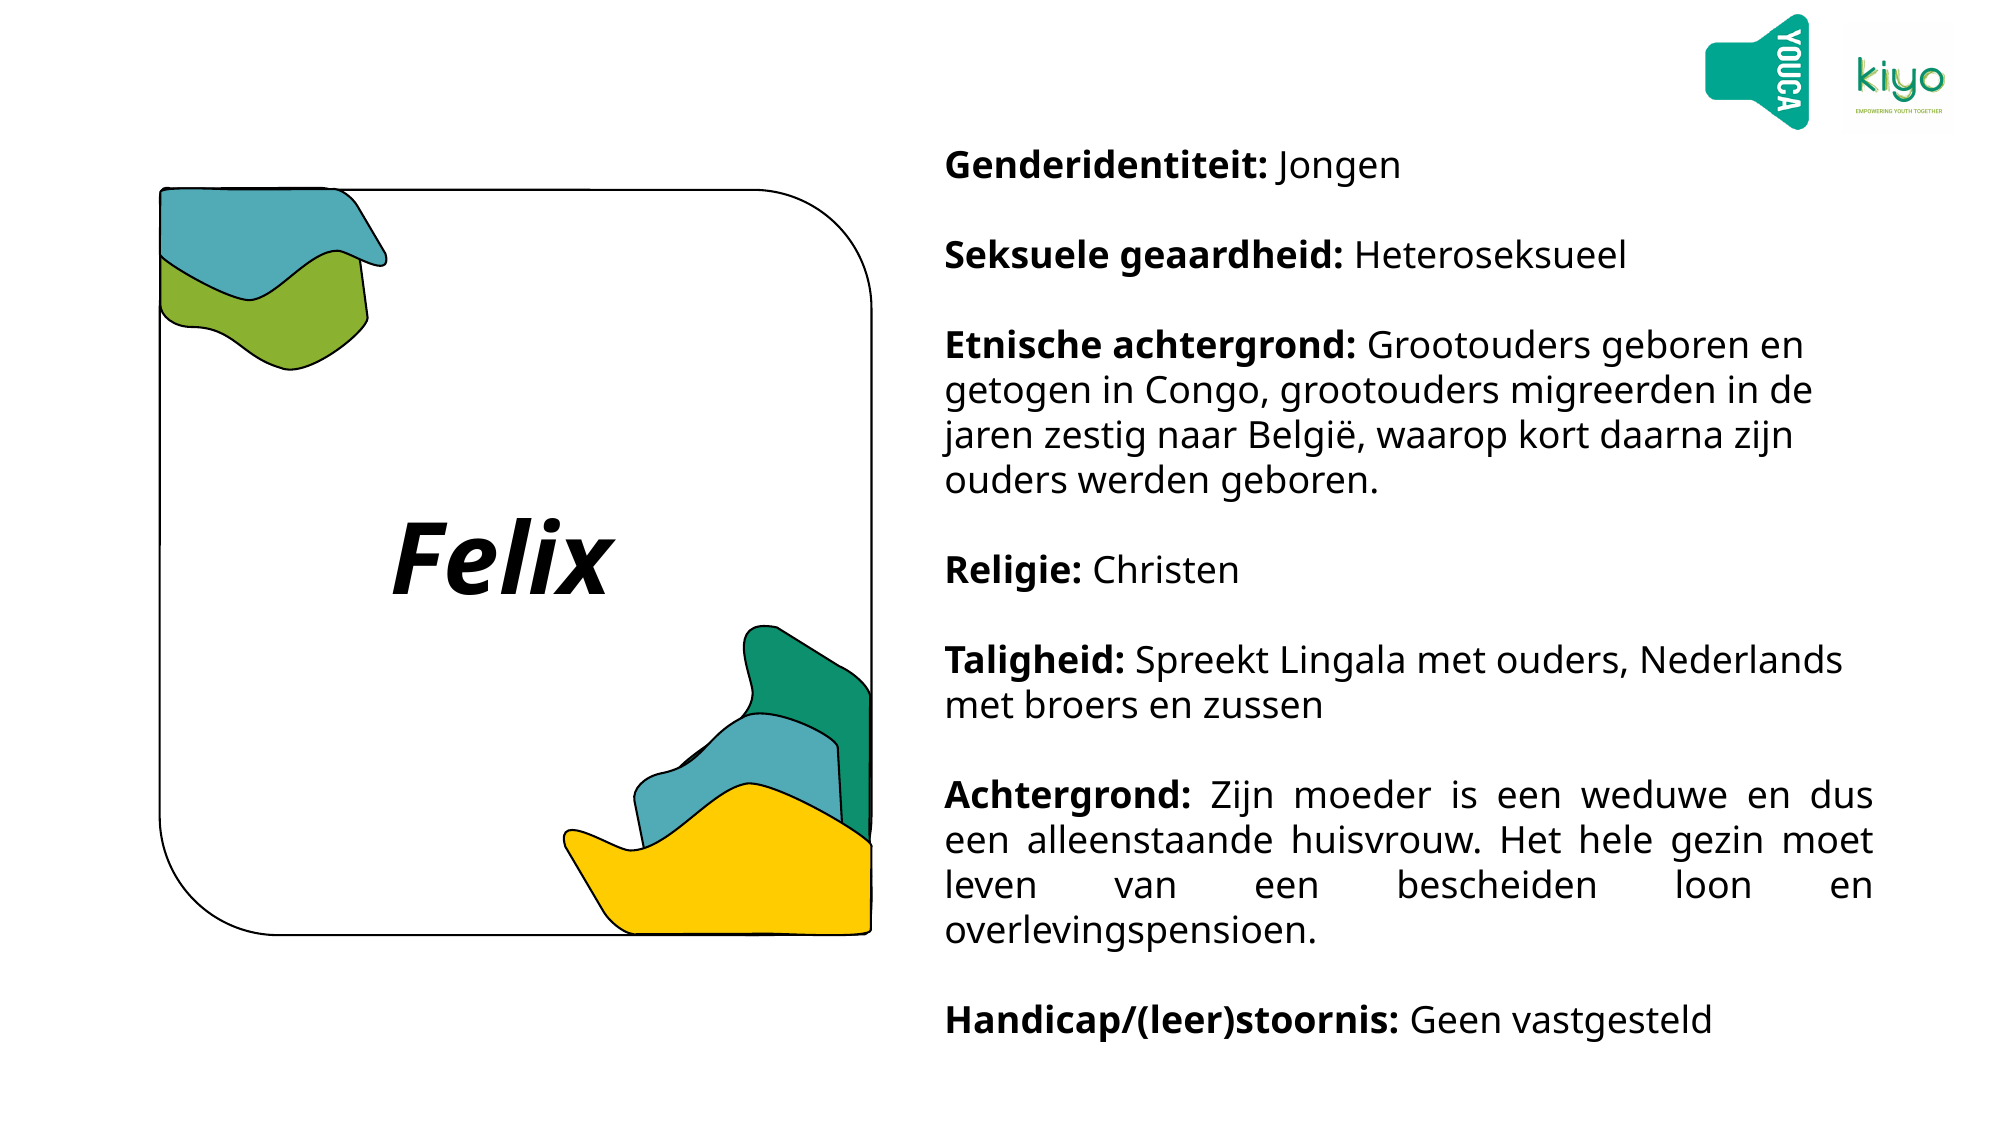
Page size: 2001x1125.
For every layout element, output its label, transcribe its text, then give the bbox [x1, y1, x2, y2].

text_box [159, 252, 369, 371]
text_box Genderidentiteit: Jongen Seksuele geaardheid: Heteroseksueel Etnische achtergrond: Grootouders geboren en getogen in Congo, grootouders migreerden in de jaren zestig naar België, waarop kort daarna zijn ouders werden geboren. Religie: Christen Taligheid: Spreekt Lingala met ouders, Nederlands met broers en zussen Achtergrond: Zijn moeder is een weduwe en dus een alleenstaande huisvrouw. Het hele gezin moet leven van een bescheiden loon en overlevingspensioen. Handicap/(leer)stoornis: Geen vastgesteld [929, 133, 1890, 1049]
text_box Felix [375, 487, 769, 623]
text_box [633, 712, 843, 847]
picture [1843, 23, 1954, 134]
text_box [740, 624, 872, 841]
picture [1689, 4, 1825, 139]
text_box [562, 782, 873, 937]
text_box [158, 188, 873, 937]
text_box [158, 187, 388, 302]
